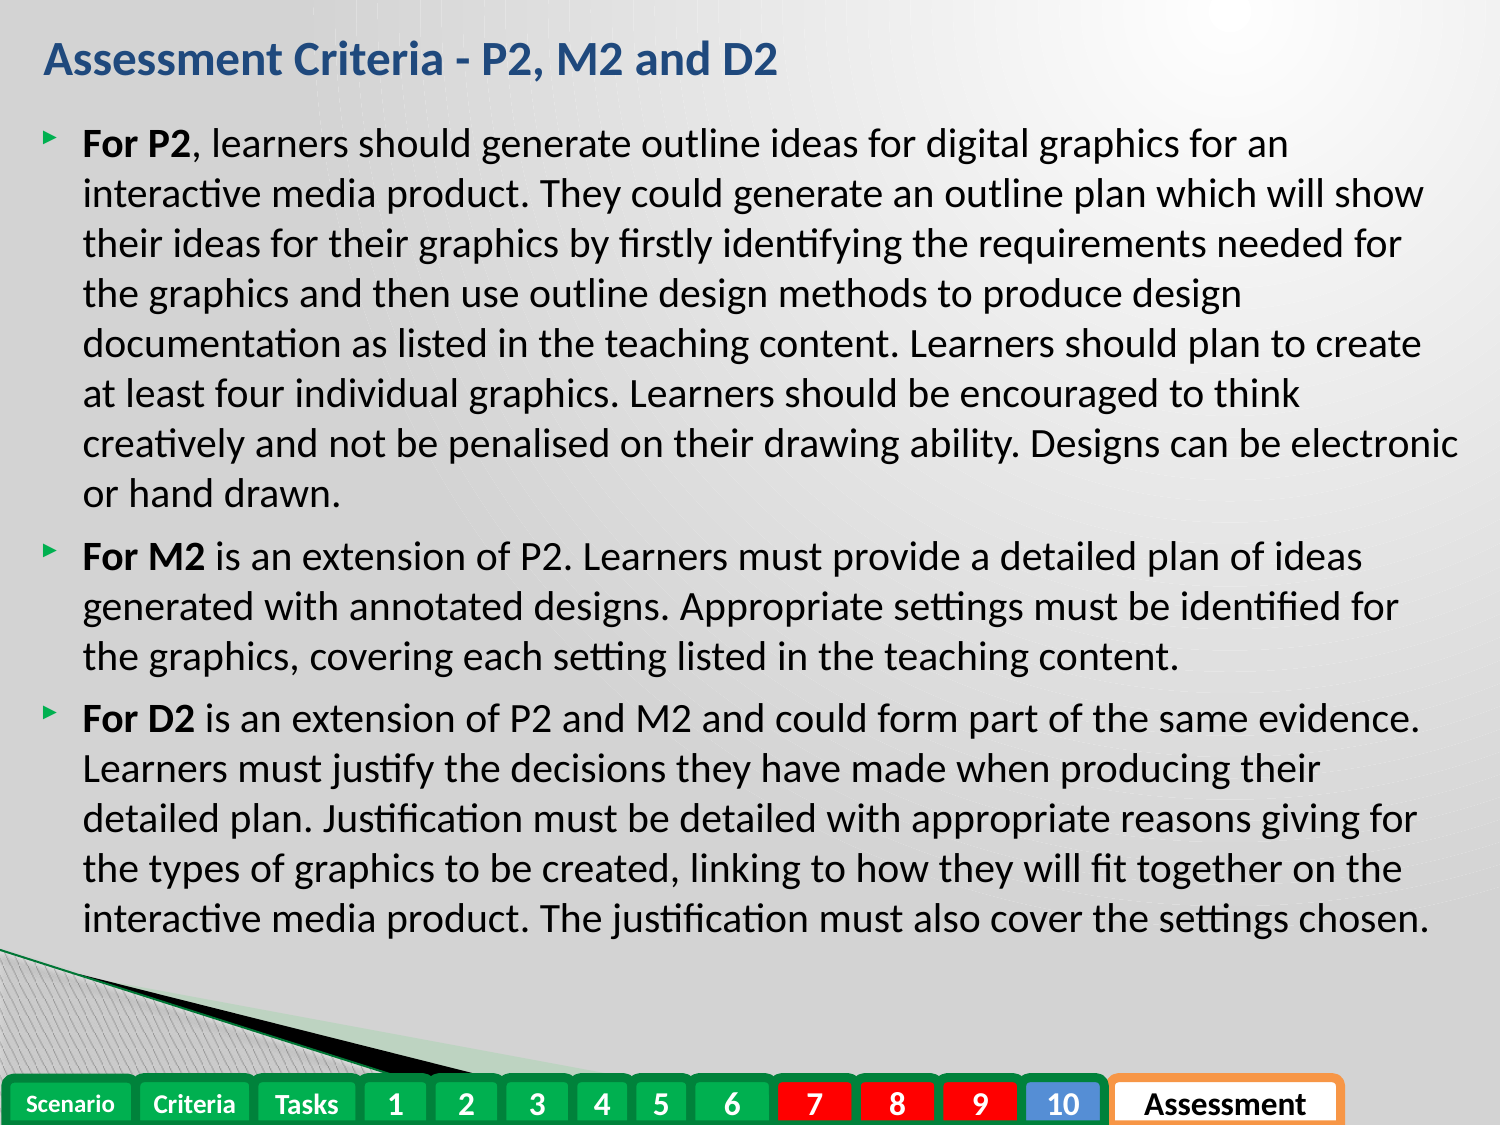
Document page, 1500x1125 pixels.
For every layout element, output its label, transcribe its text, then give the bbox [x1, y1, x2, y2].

list For P2, learners should generate outline ideas for digital graphics for an interactive media product. They could generate an outline plan which will show their ideas for their graphics by firstly identifying the requirements needed for the graphics and then use outline design methods to produce design documentation as listed in the teaching content. Learners should plan to create at least four individual graphics. Learners should be encouraged to think creatively and not be penalised on their drawing ability. Designs can be electronic or hand drawn. For M2 is an extension of P2. Learners must provide a detailed plan of ideas generated with annotated designs. Appropriate settings must be identified for the graphics, covering each setting listed in the teaching content. For D2 is an extension of P2 and M2 and could form part of the same evidence. Learners must justify the decisions they have made when producing their detailed plan. Justification must be detailed with appropriate reasons giving for the types of graphics to be created, linking to how they will fit together on the interactive media product. The justification must also cover the settings chosen. [23, 108, 1477, 941]
title Assessment Criteria - P2, M2 and D2 [17, 19, 1483, 94]
